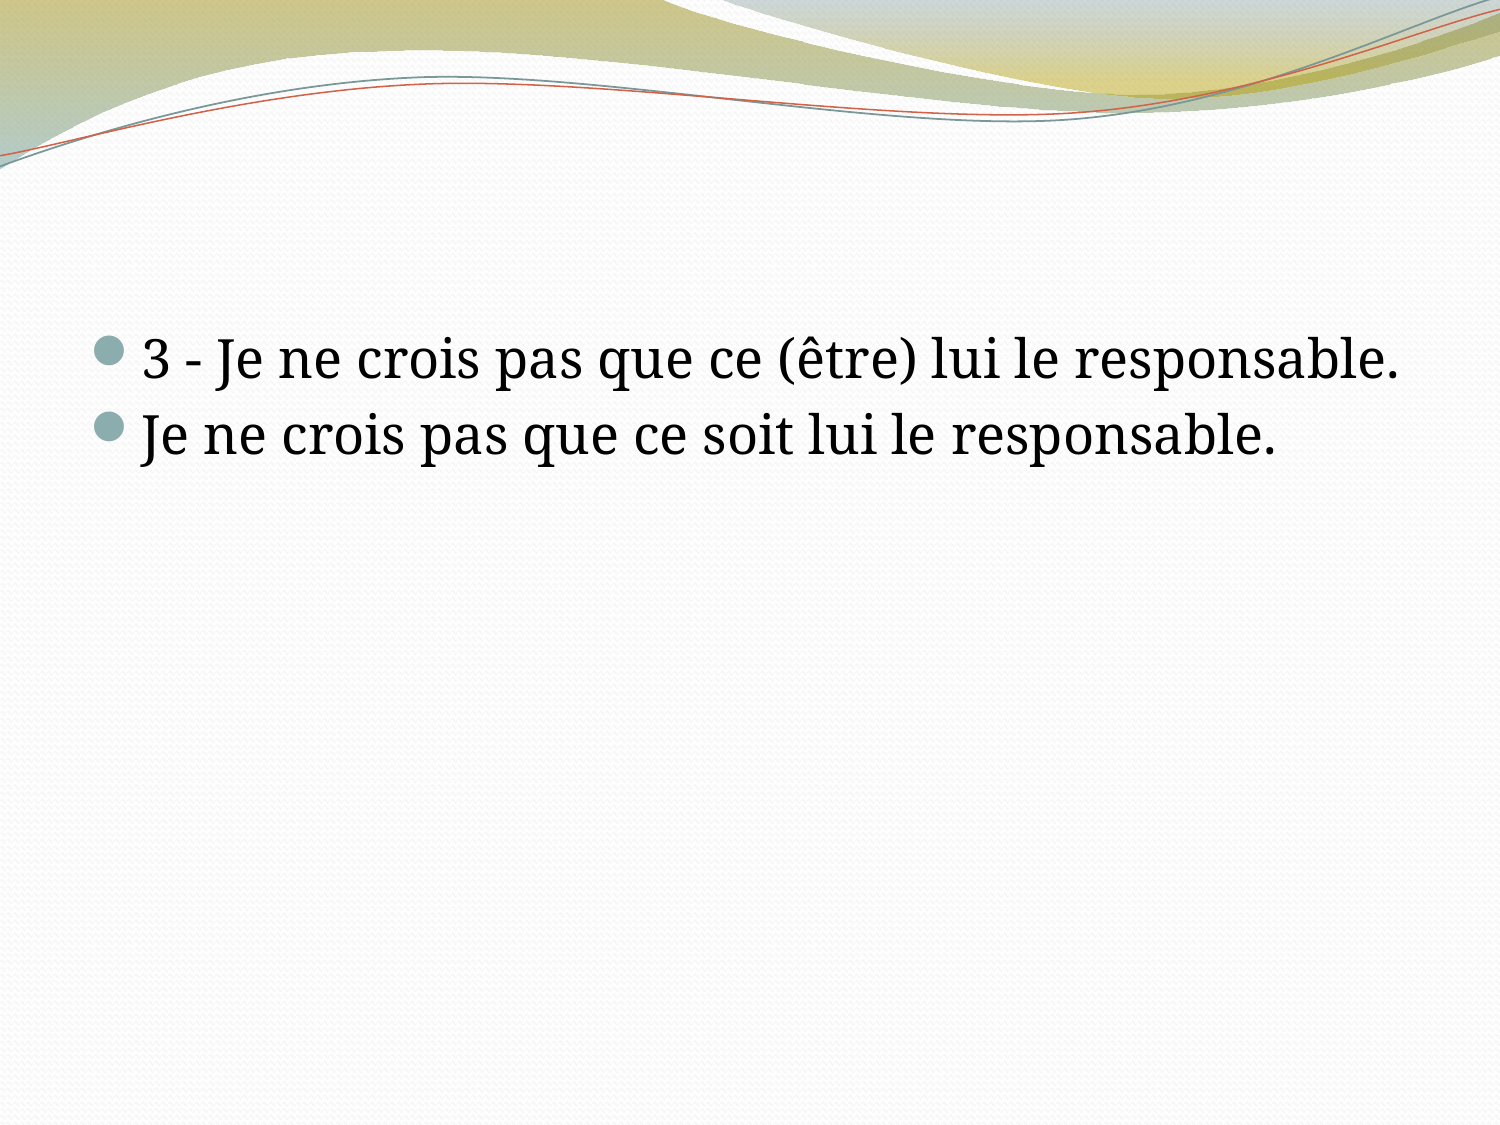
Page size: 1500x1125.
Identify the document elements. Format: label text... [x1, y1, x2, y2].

list 3 - Je ne crois pas que ce (être) lui le responsable. Je ne crois pas que ce soit lui le responsable. [75, 317, 1425, 1038]
